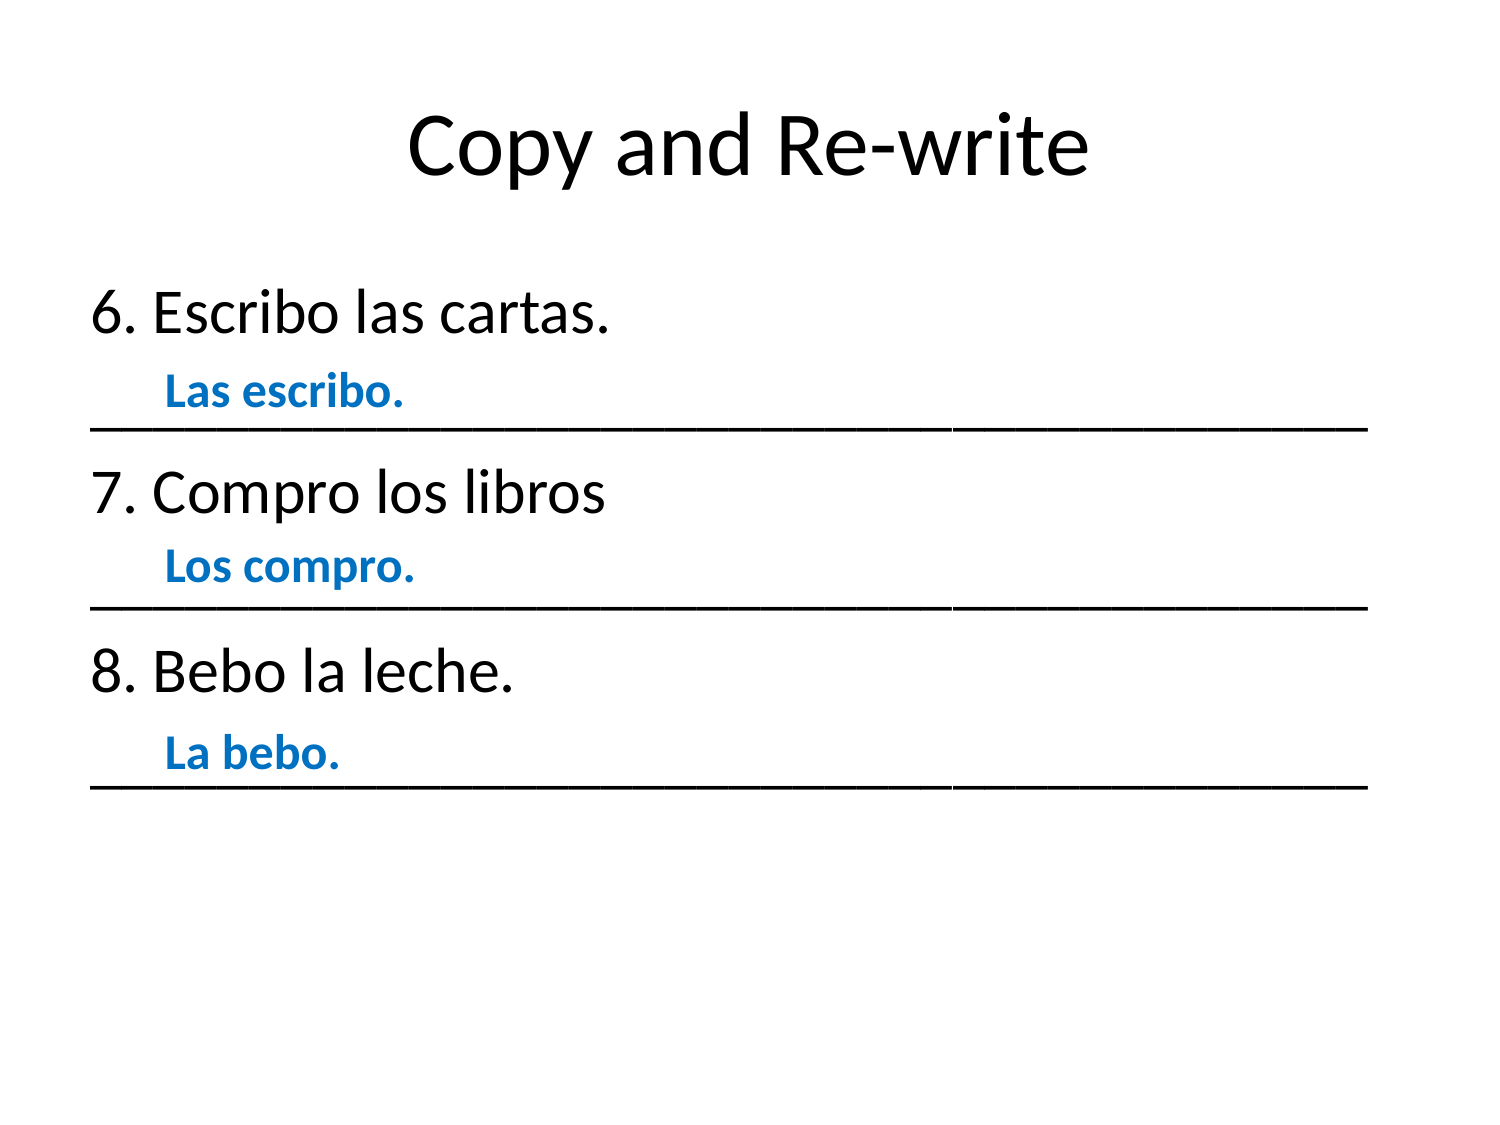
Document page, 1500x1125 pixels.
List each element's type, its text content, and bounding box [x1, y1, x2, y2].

text_box Los compro. [149, 524, 525, 600]
text_box La bebo. [149, 712, 525, 788]
title Copy and Re-write [75, 45, 1425, 233]
list 6. Escribo las cartas. ________________________________________ 7. Compro los libros ________________________________________ 8. Bebo la leche. ________________________________________ [75, 262, 1425, 1005]
text_box Las escribo. [149, 349, 525, 425]
